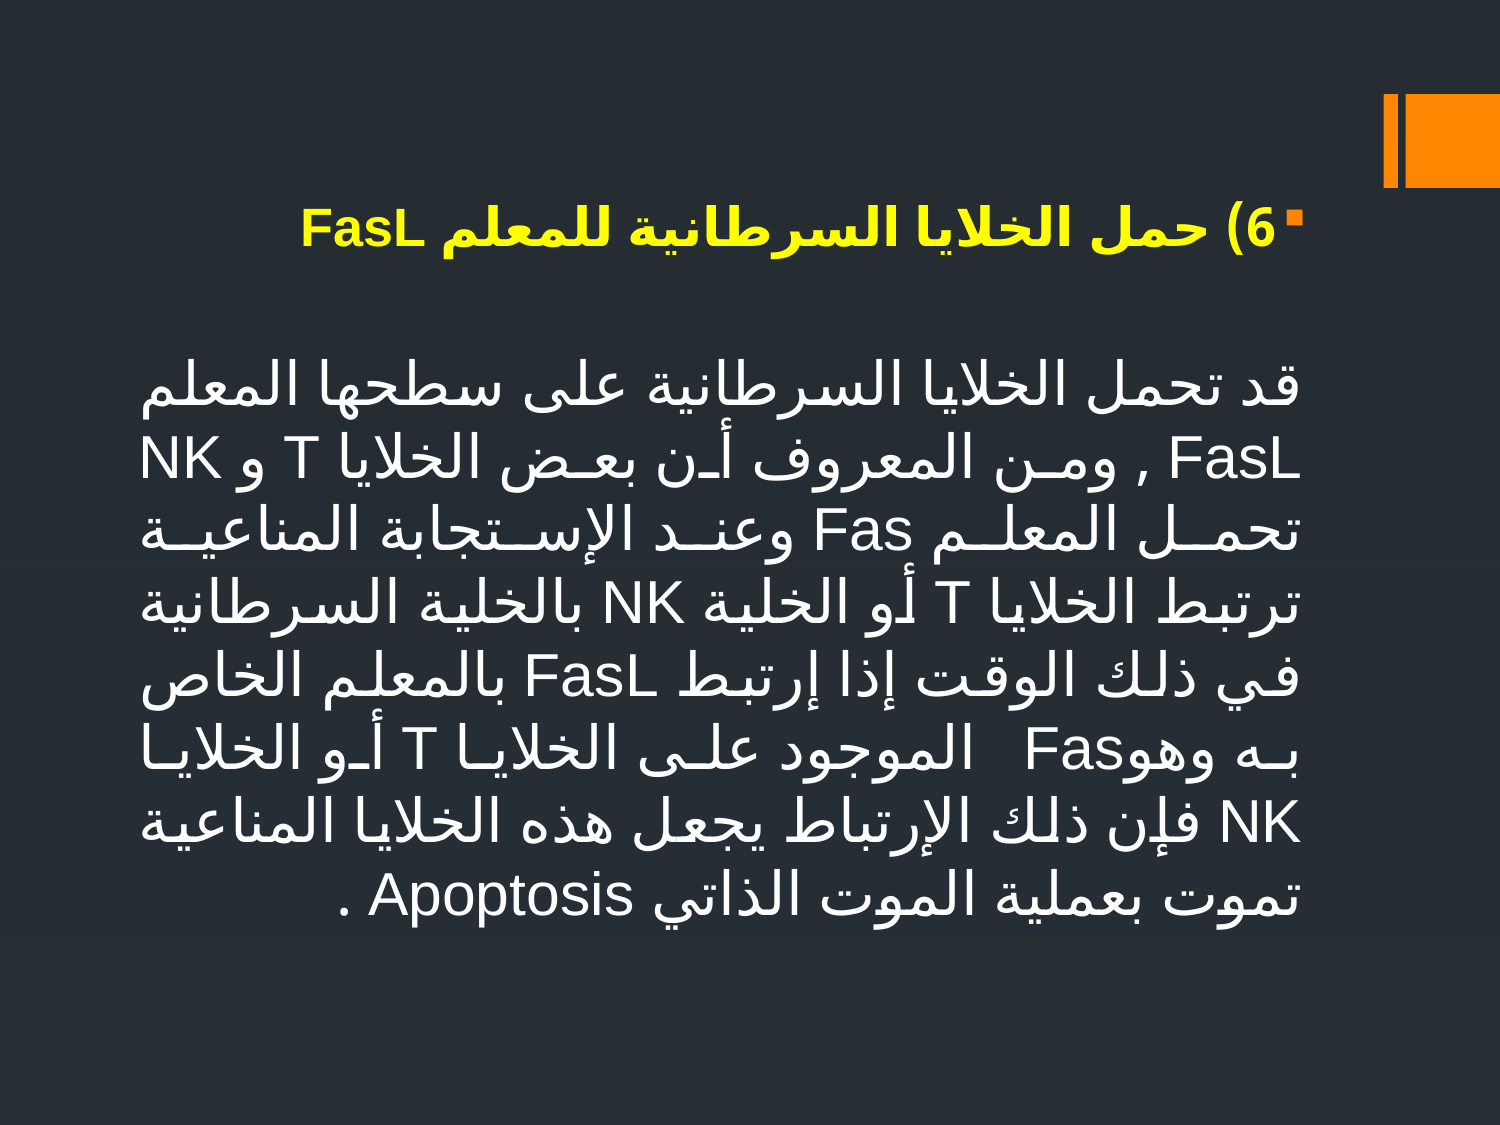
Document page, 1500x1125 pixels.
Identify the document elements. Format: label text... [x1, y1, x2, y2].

list 6) حمل الخلايا السرطانية للمعلم FasL قد تحمل الخلايا السرطانية على سطحها المعلم FasL , ومن المعروف أن بعض الخلايا T و NK تحمل المعلم Fas وعند الإستجابة المناعية ترتبط الخلايا T أو الخلية NK بالخلية السرطانية في ذلك الوقت إذا إرتبط FasL بالمعلم الخاص به وهوFas الموجود على الخلايا T أو الخلايا NK فإن ذلك الإرتباط يجعل هذه الخلايا المناعية تموت بعملية الموت الذاتي Apoptosis . [123, 184, 1324, 965]
